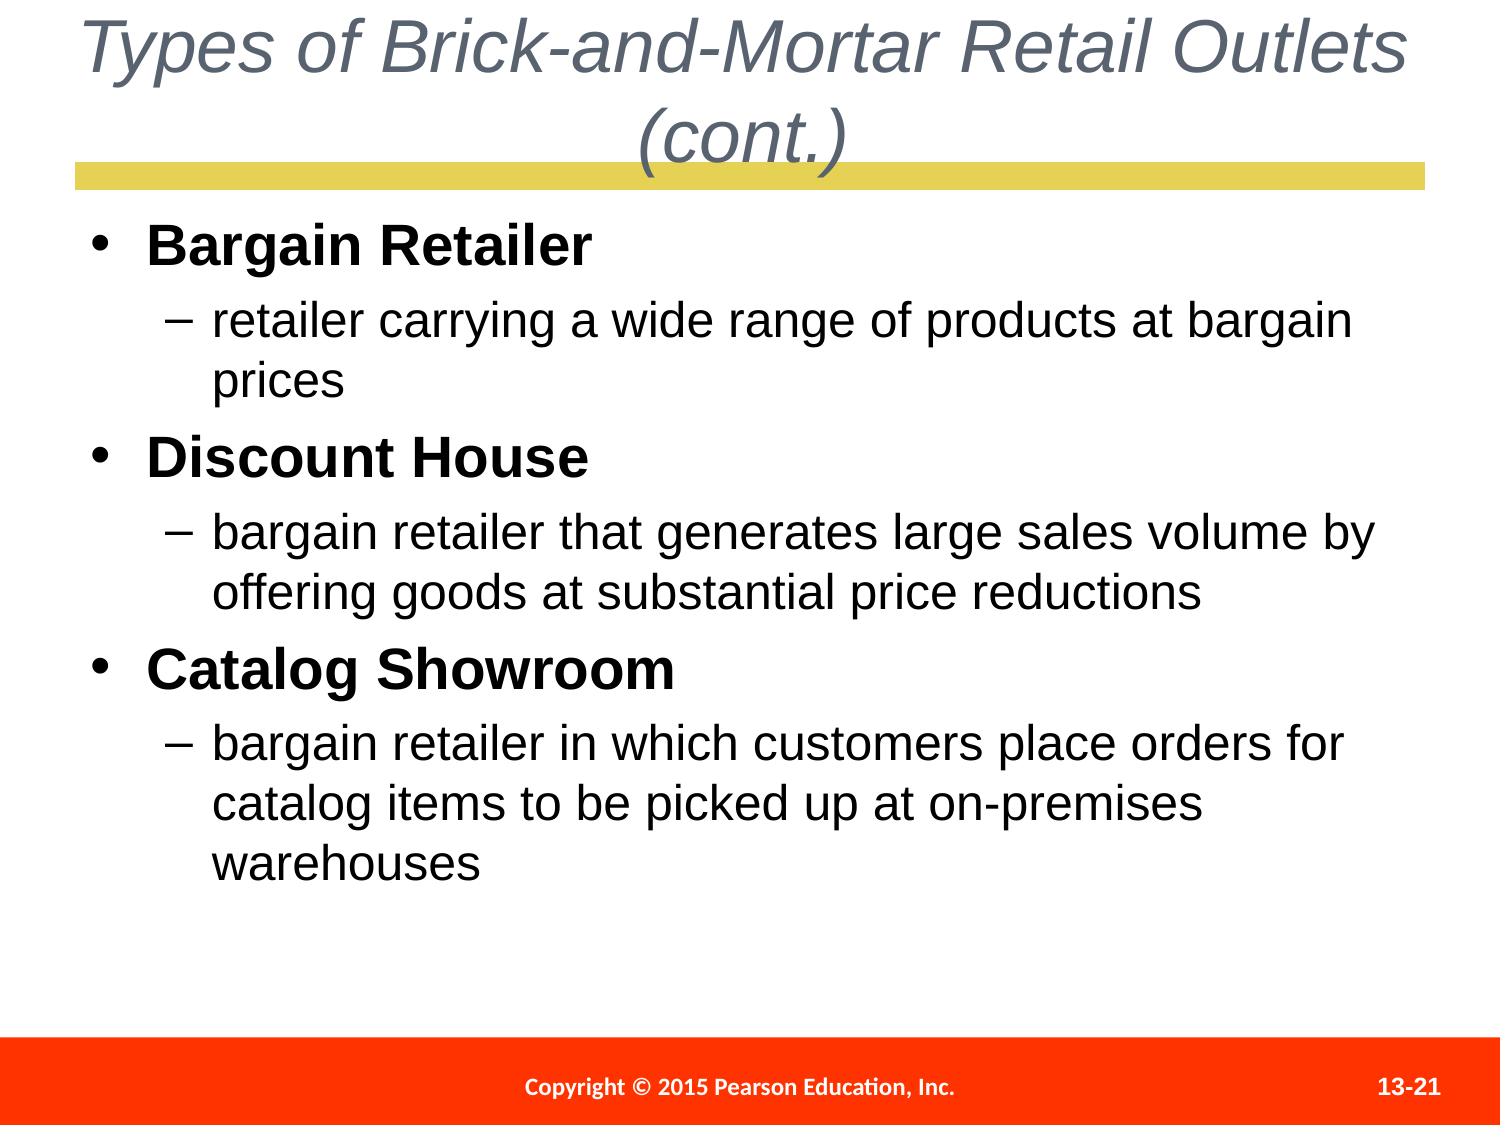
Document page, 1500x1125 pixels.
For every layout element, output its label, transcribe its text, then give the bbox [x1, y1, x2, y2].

list Bargain Retailer retailer carrying a wide range of products at bargain prices Discount House bargain retailer that generates large sales volume by offering goods at substantial price reductions Catalog Showroom bargain retailer in which customers place orders for catalog items to be picked up at on-premises warehouses [74, 199, 1426, 1006]
text_box Types of Brick-and-Mortar Retail Outlets (cont.) [50, 12, 1438, 163]
picture [75, 163, 1425, 190]
